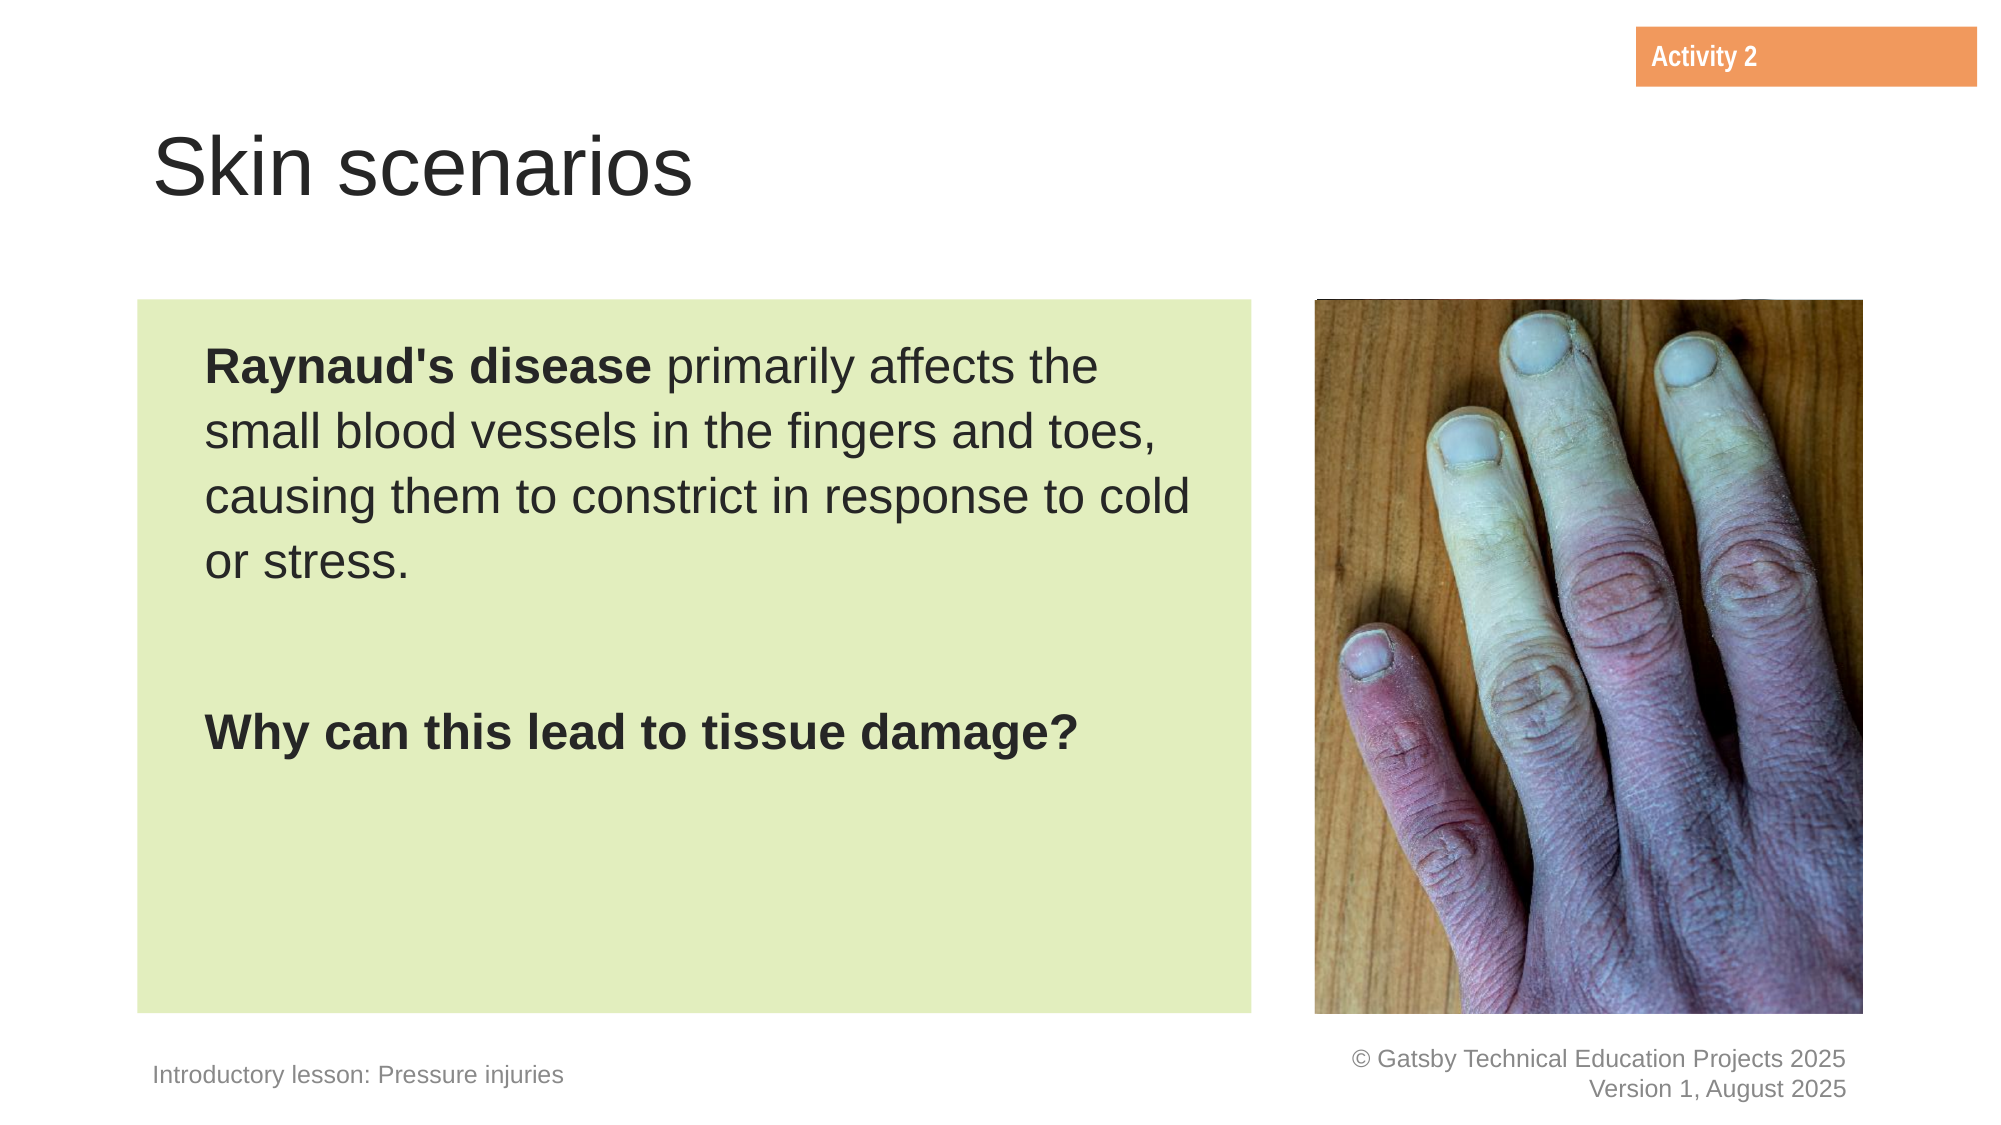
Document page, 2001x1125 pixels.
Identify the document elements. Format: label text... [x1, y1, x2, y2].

title Skin scenarios [137, 59, 1863, 278]
list Activity 2 [1636, 26, 1978, 87]
list Raynaud's disease primarily affects the small blood vessels in the fingers and toes, causing them to constrict in response to cold or stress. Why can this lead to tissue damage? [137, 299, 1252, 1014]
list Introductory lesson: Pressure injuries [137, 1042, 829, 1103]
picture [1231, 299, 1946, 1014]
